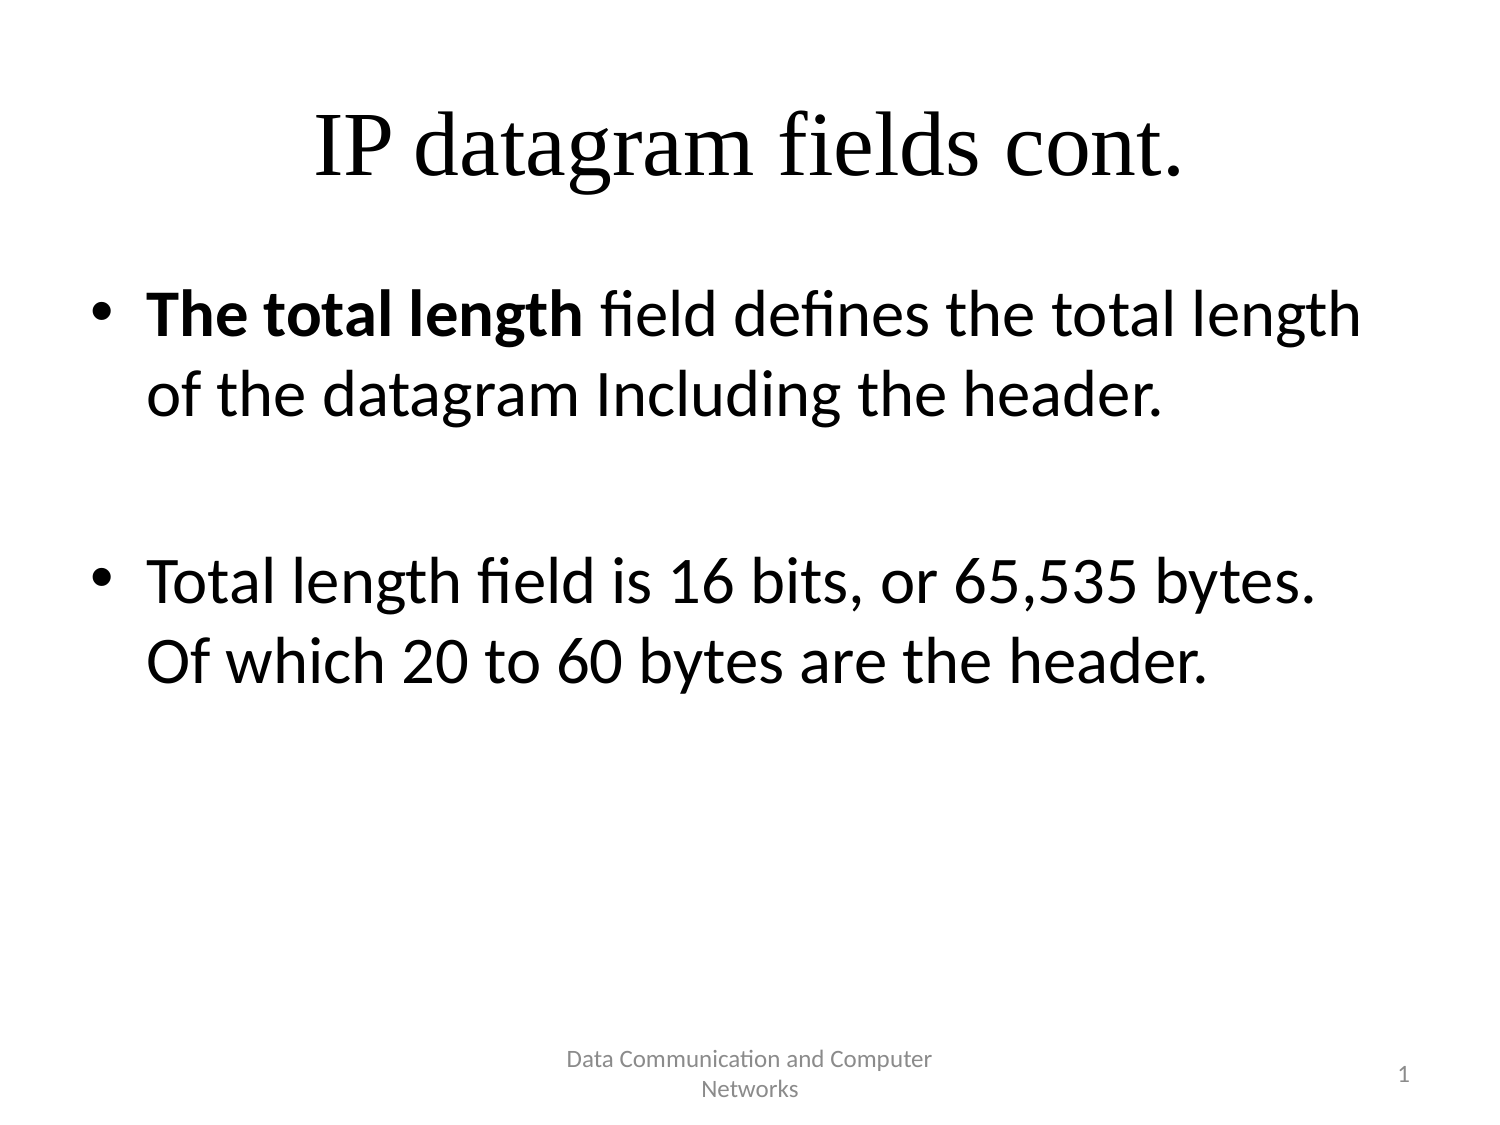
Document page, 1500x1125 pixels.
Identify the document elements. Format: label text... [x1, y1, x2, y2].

title IP datagram fields cont. [75, 45, 1425, 233]
footer Data Communication and Computer Networks [512, 1042, 988, 1103]
slide_number 1 [1074, 1042, 1425, 1103]
list The total length field defines the total length of the datagram Including the header. Total length field is 16 bits, or 65,535 bytes. Of which 20 to 60 bytes are the header. [75, 262, 1425, 1005]
